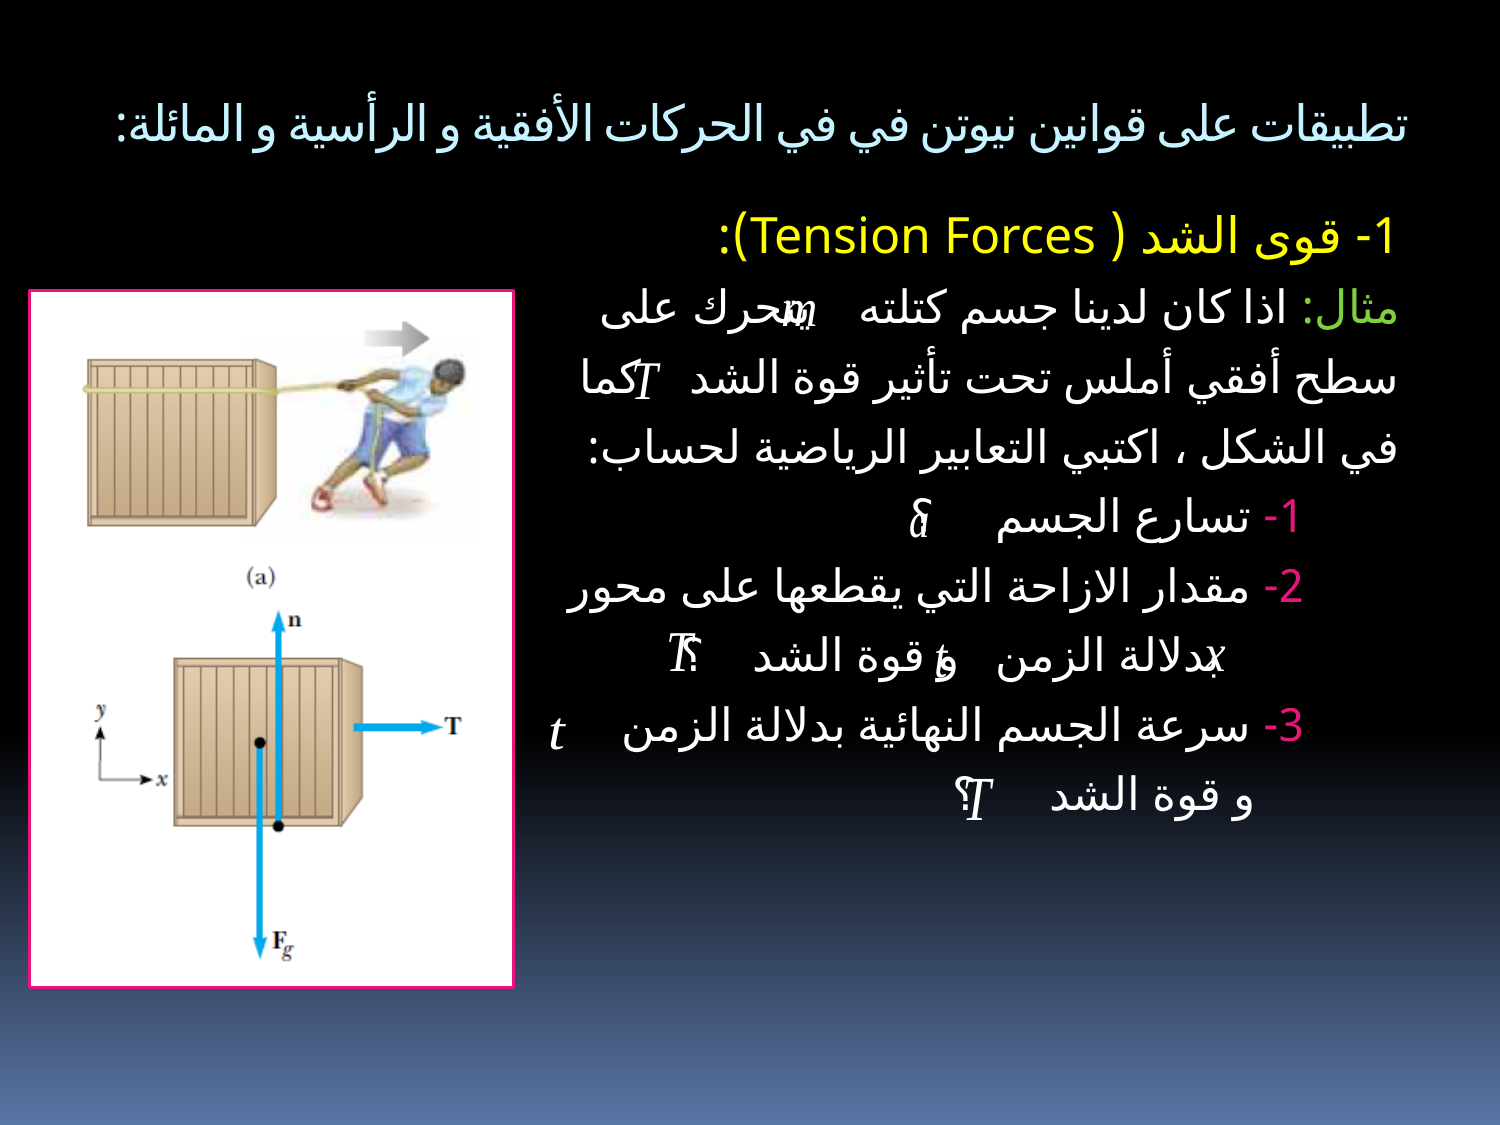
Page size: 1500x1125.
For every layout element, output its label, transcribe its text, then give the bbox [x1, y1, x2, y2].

picture [64, 313, 485, 978]
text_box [962, 762, 1015, 832]
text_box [631, 349, 681, 410]
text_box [543, 703, 585, 764]
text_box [773, 290, 834, 336]
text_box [930, 629, 964, 693]
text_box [666, 617, 715, 682]
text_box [904, 503, 940, 552]
text_box [28, 289, 515, 989]
list 1- قوى الشد ( Tension Forces): مثال: اذا كان لدينا جسم كتلته يتحرك على سطح أفقي أملس تحت تأثير قوة الشد كما في الشكل ، اكتبي التعابير الرياضية لحساب: 1- تسارع الجسم ؟ 2- مقدار الازاحة التي يقطعها على محور بدلالة الزمن و قوة الشد ؟ 3- سرعة الجسم النهائية بدلالة الزمن و قوة الشد ؟ [76, 196, 1427, 1033]
title تطبيقات على قوانين نيوتن في في الحركات الأفقية و الرأسية و المائلة: [75, 83, 1425, 173]
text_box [1197, 635, 1247, 682]
